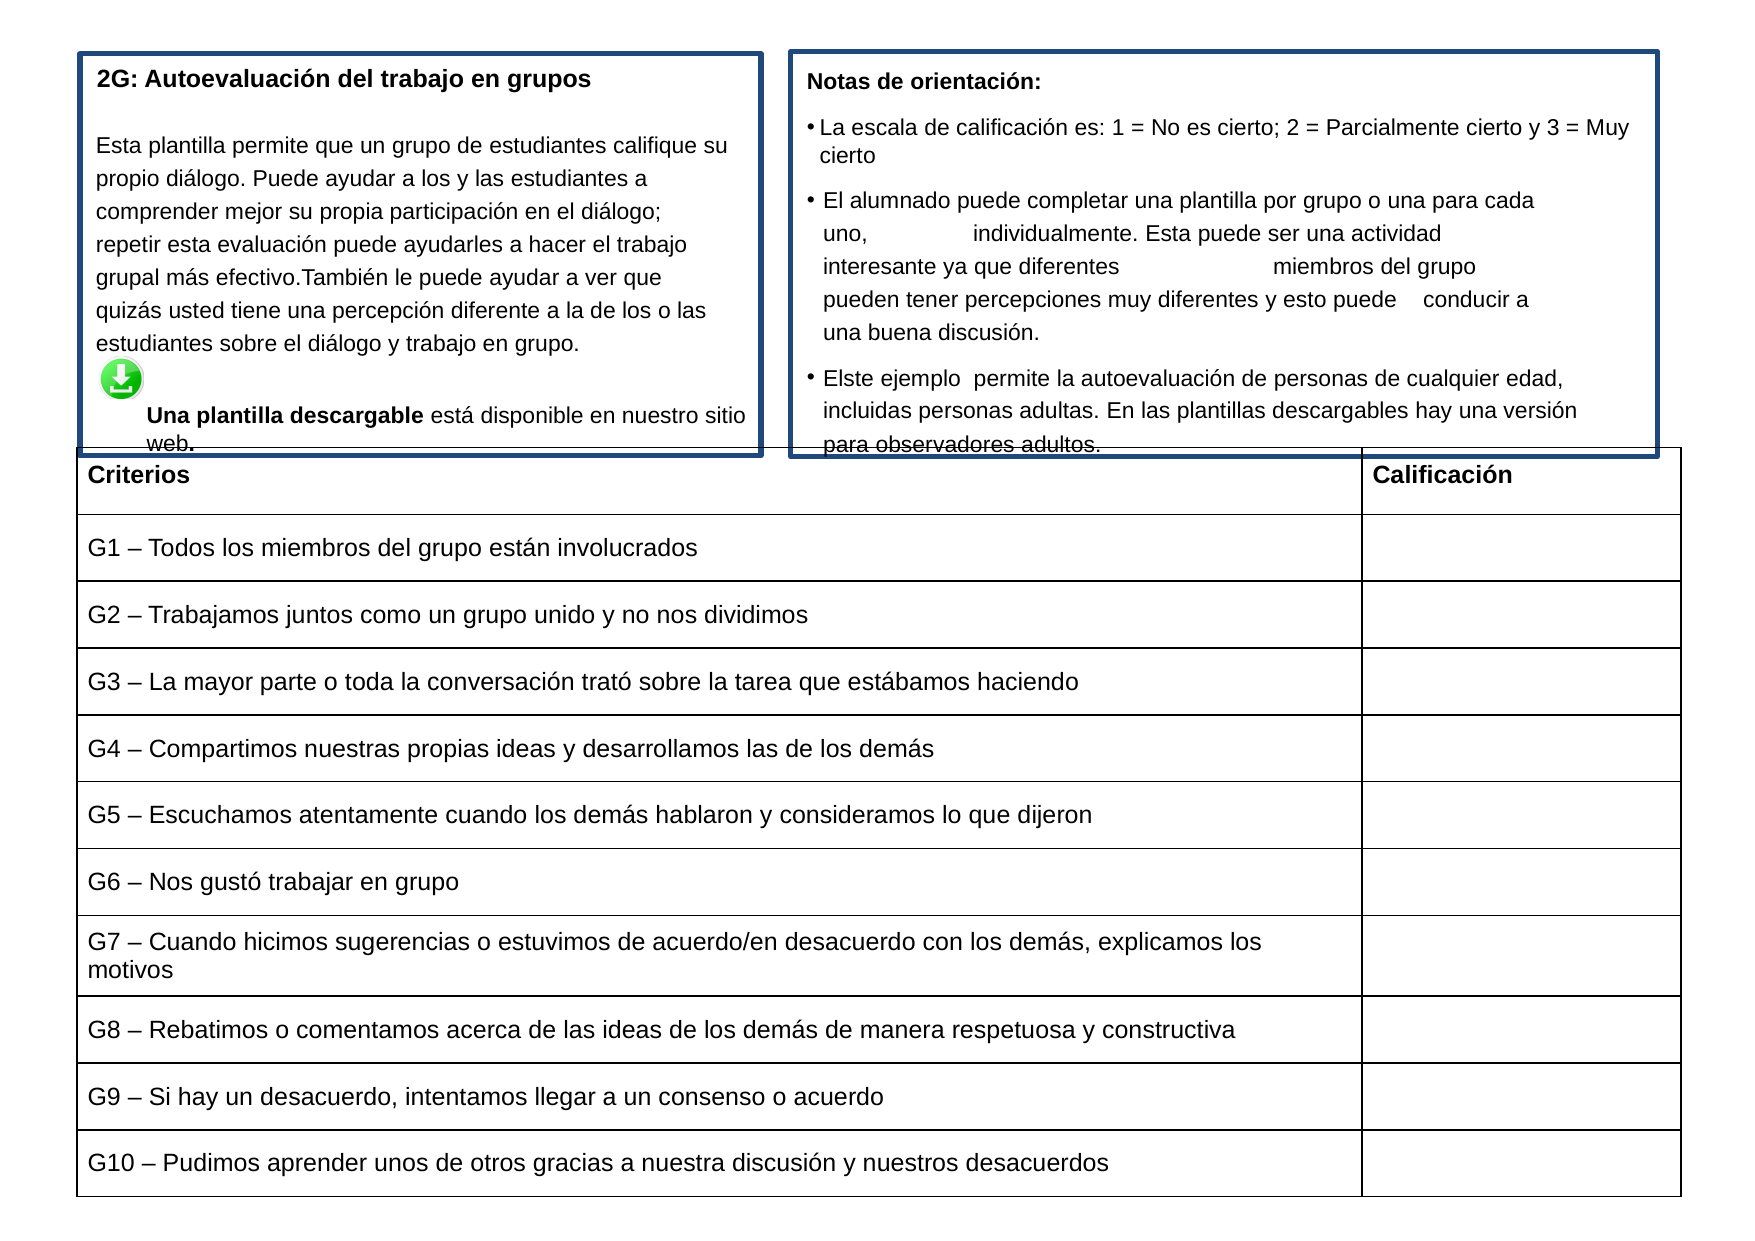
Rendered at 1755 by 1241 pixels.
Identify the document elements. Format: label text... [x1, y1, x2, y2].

table_cell G3 – La mayor parte o toda la conversación trató sobre la tarea que estábamos haciendo [78, 649, 1361, 714]
table_cell [1363, 782, 1680, 848]
picture [97, 356, 144, 400]
table_header Calificación [1363, 448, 1680, 514]
table_cell [1363, 997, 1680, 1062]
text_box 2G: Autoevaluación del trabajo en grupos Esta plantilla permite que un grupo de estudiantes califique su propio diálogo. Puede ayudar a los y las estudiantes a comprender mejor su propia participación en el diálogo; repetir esta evaluación puede ayudarles a hacer el trabajo grupal más efectivo.También le puede ayudar a ver que quizás usted tiene una percepción diferente a la de los o las estudiantes sobre el diálogo y trabajo en grupo. Una plantilla descargable está disponible en nuestro sitio web. [79, 53, 761, 447]
table_cell [1363, 716, 1680, 781]
table_cell G5 – Escuchamos atentamente cuando los demás hablaron y consideramos lo que dijeron [78, 782, 1361, 848]
table_cell [1363, 649, 1680, 714]
table_cell G1 – Todos los miembros del grupo están involucrados [78, 515, 1361, 580]
table_cell G6 – Nos gustó trabajar en grupo [78, 849, 1361, 915]
table_cell [1363, 849, 1680, 915]
table_cell [1363, 582, 1680, 647]
table_cell [1363, 1064, 1680, 1129]
table_cell [1363, 1131, 1680, 1196]
table_cell [1363, 515, 1680, 580]
table_header Criterios [78, 448, 1361, 514]
text_box Notas de orientación: La escala de calificación es: 1 = No es cierto; 2 = Parcialmente cierto y 3 = Muy cierto El alumnado puede completar una plantilla por grupo o una para cada uno, individualmente. Esta puede ser una actividad interesante ya que diferentes miembros del grupo pueden tener percepciones muy diferentes y esto puede conducir a una buena discusión. Elste ejemplo permite la autoevaluación de personas de cualquier edad, incluidas personas adultas. En las plantillas descargables hay una versión para observadores adultos. [790, 51, 1658, 447]
table_cell [1363, 916, 1680, 995]
table_cell G10 – Pudimos aprender unos de otros gracias a nuestra discusión y nuestros desacuerdos [78, 1131, 1361, 1196]
table_cell G4 – Compartimos nuestras propias ideas y desarrollamos las de los demás [78, 716, 1361, 781]
table_cell G2 – Trabajamos juntos como un grupo unido y no nos dividimos [78, 582, 1361, 647]
table_cell G9 – Si hay un desacuerdo, intentamos llegar a un consenso o acuerdo [78, 1064, 1361, 1129]
table_cell G8 – Rebatimos o comentamos acerca de las ideas de los demás de manera respetuosa y constructiva [78, 997, 1361, 1062]
table_cell G7 – Cuando hicimos sugerencias o estuvimos de acuerdo/en desacuerdo con los demás, explicamos los motivos [78, 916, 1361, 995]
